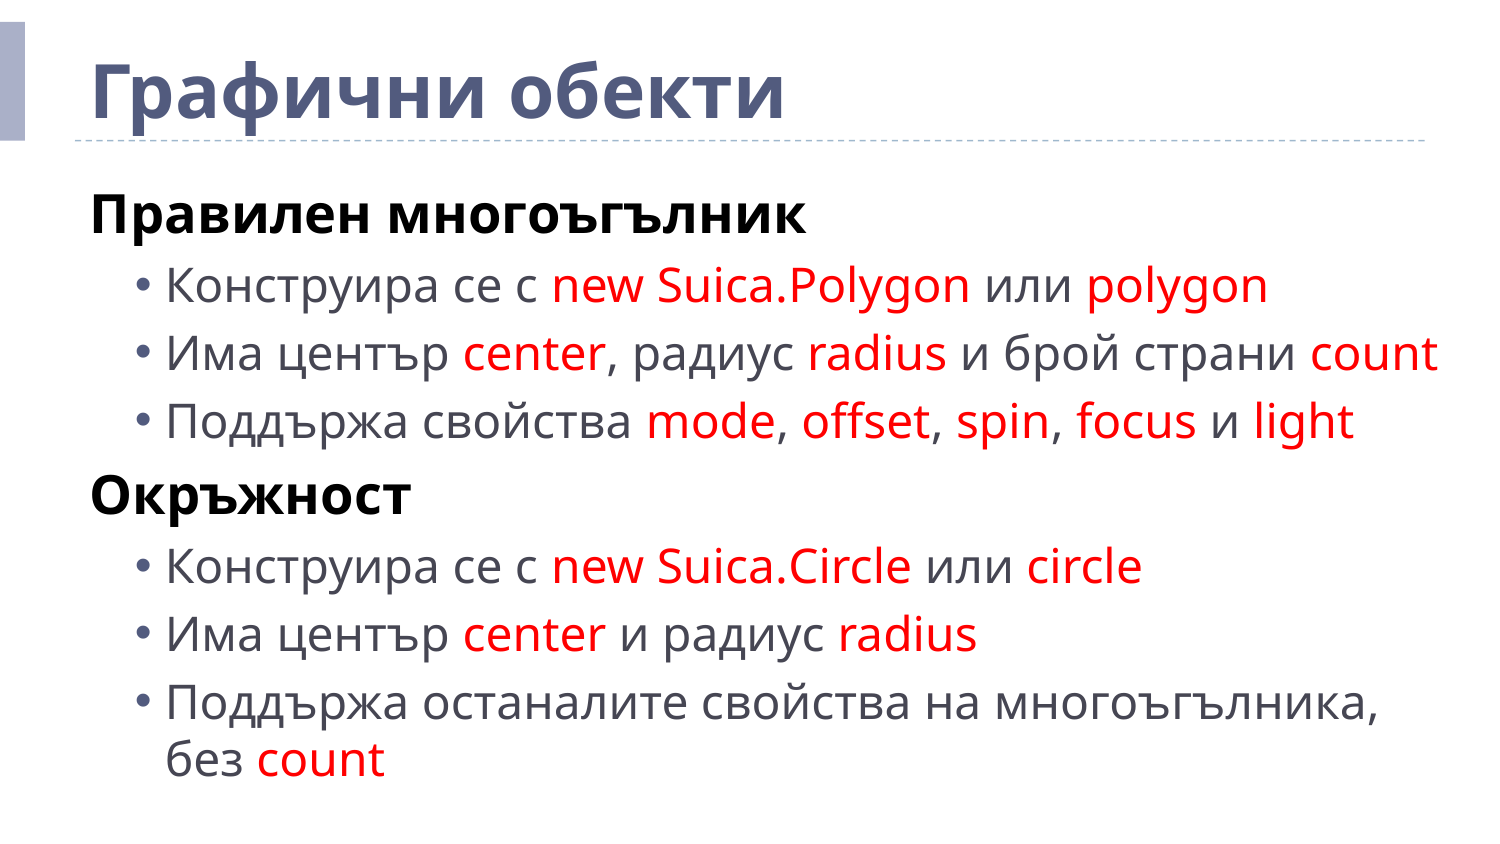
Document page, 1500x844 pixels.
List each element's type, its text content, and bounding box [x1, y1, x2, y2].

list Правилен многоъгълник Конструира се с new Suica.Polygon или polygon Има център center, радиус radius и брой страни count Поддържа свойства mode, offset, spin, focus и light Окръжност Конструира се с new Suica.Circle или circle Има център center и радиус radius Поддържа останалите свойства на многоъгълника, без count [75, 171, 1475, 835]
title Графични обекти [75, 18, 1475, 141]
